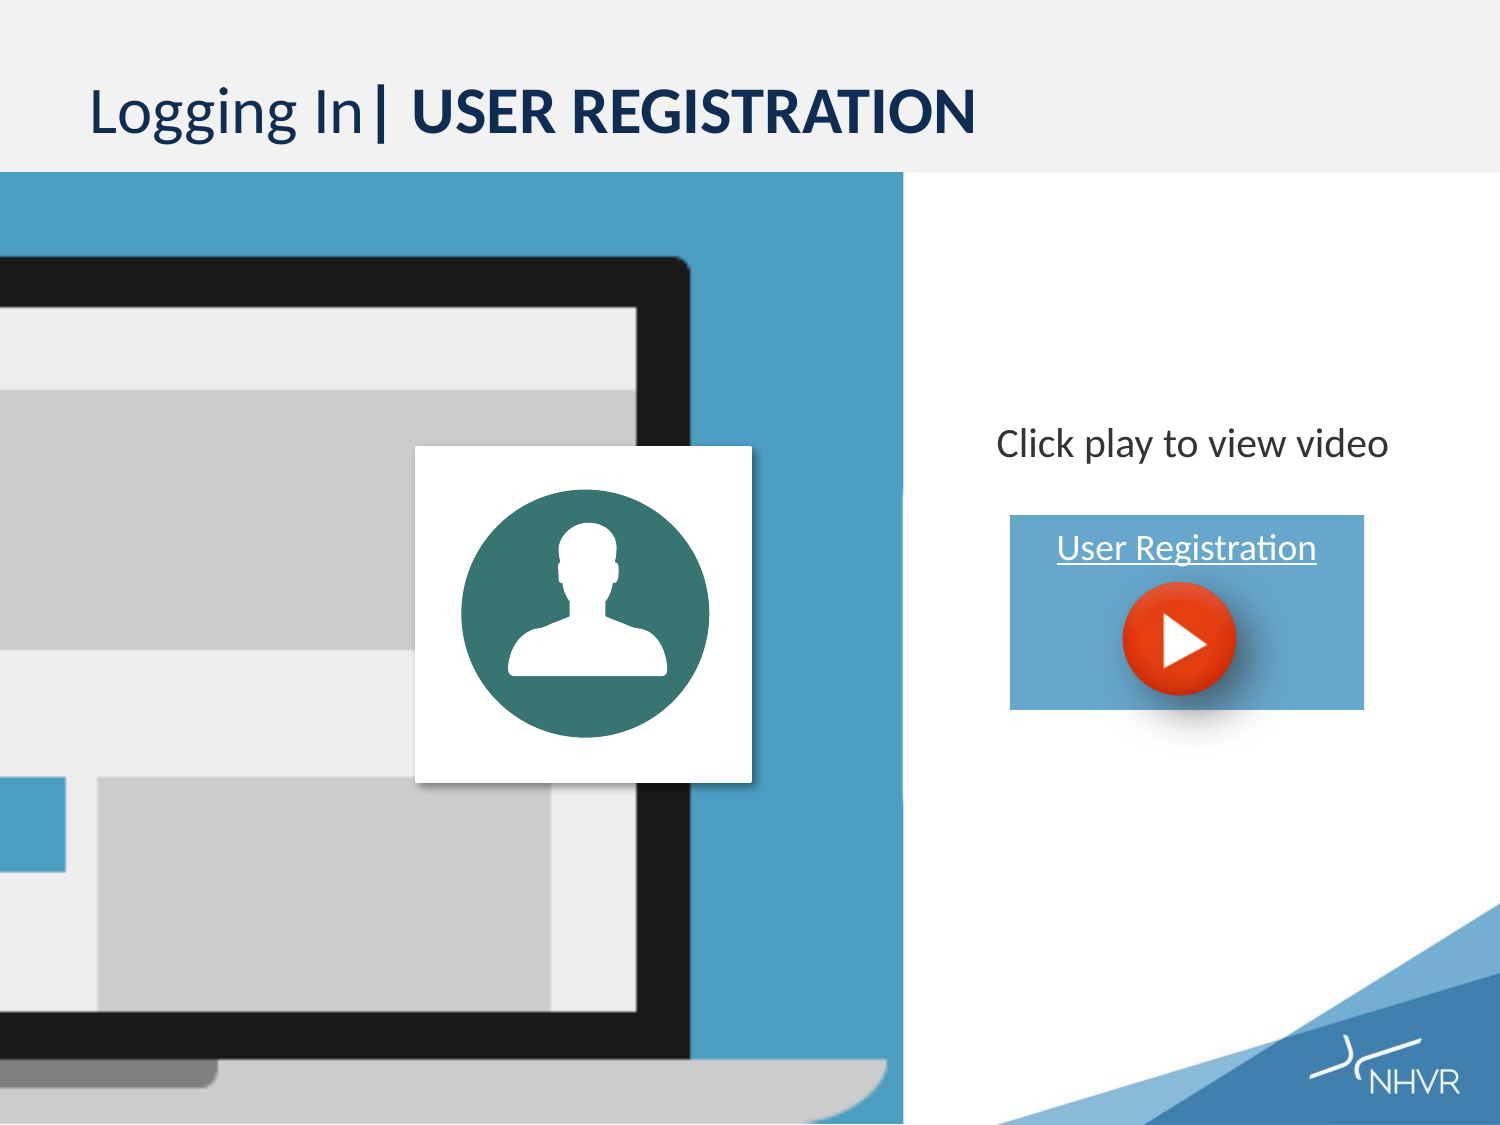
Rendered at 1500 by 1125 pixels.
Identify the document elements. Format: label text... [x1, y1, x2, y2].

text_box User Registration [1009, 515, 1365, 710]
title Logging In| USER REGISTRATION [75, 59, 1425, 188]
list Click play to view video [981, 349, 1500, 483]
picture [0, 172, 1500, 1125]
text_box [461, 489, 710, 738]
